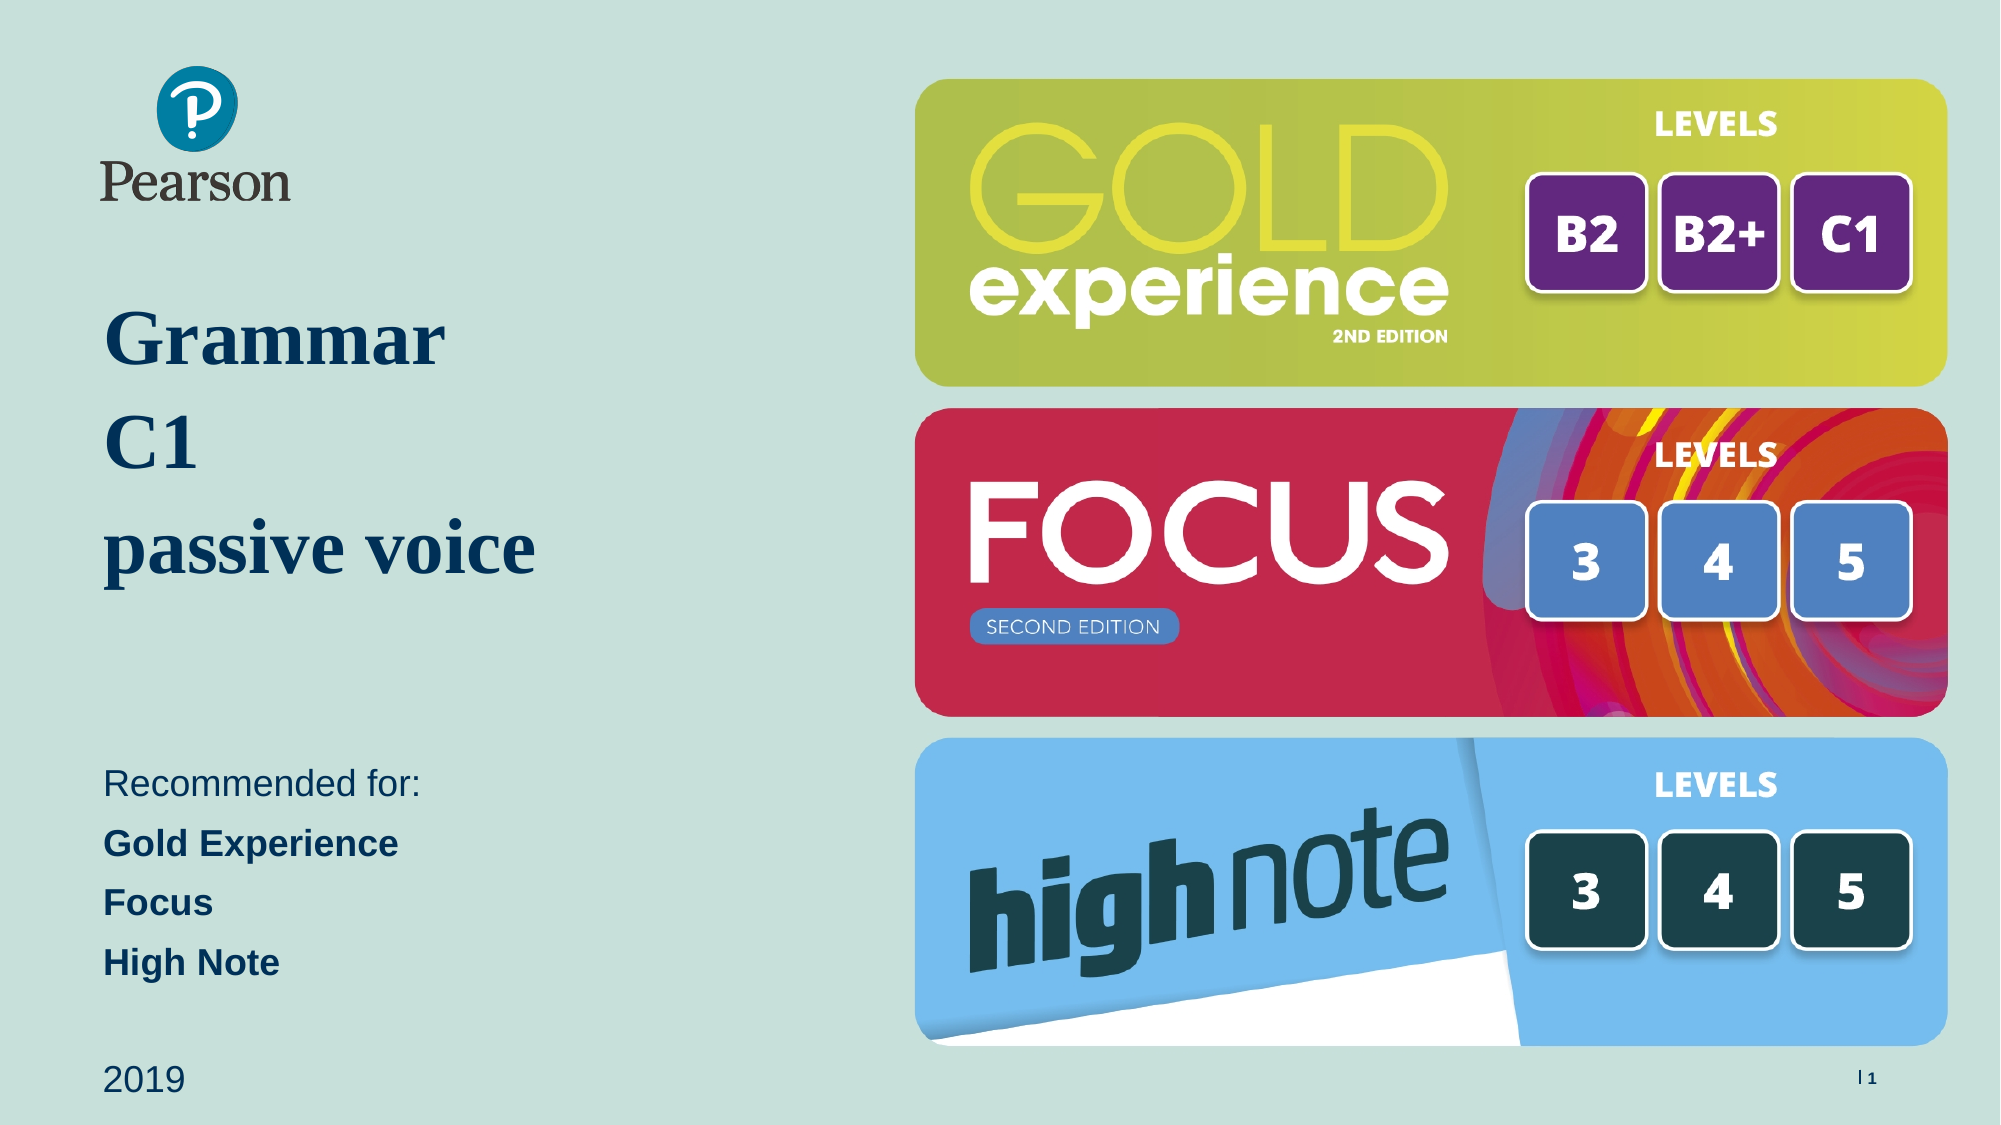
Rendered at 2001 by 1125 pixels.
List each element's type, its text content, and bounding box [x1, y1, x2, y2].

picture [0, 0, 2001, 1125]
title Grammar C1 passive voice [103, 275, 921, 615]
list 2019 [102, 1045, 970, 1093]
text_box Recommended for: Gold Experience Focus High Note [103, 743, 857, 930]
slide_number 1 [1867, 1068, 1896, 1087]
